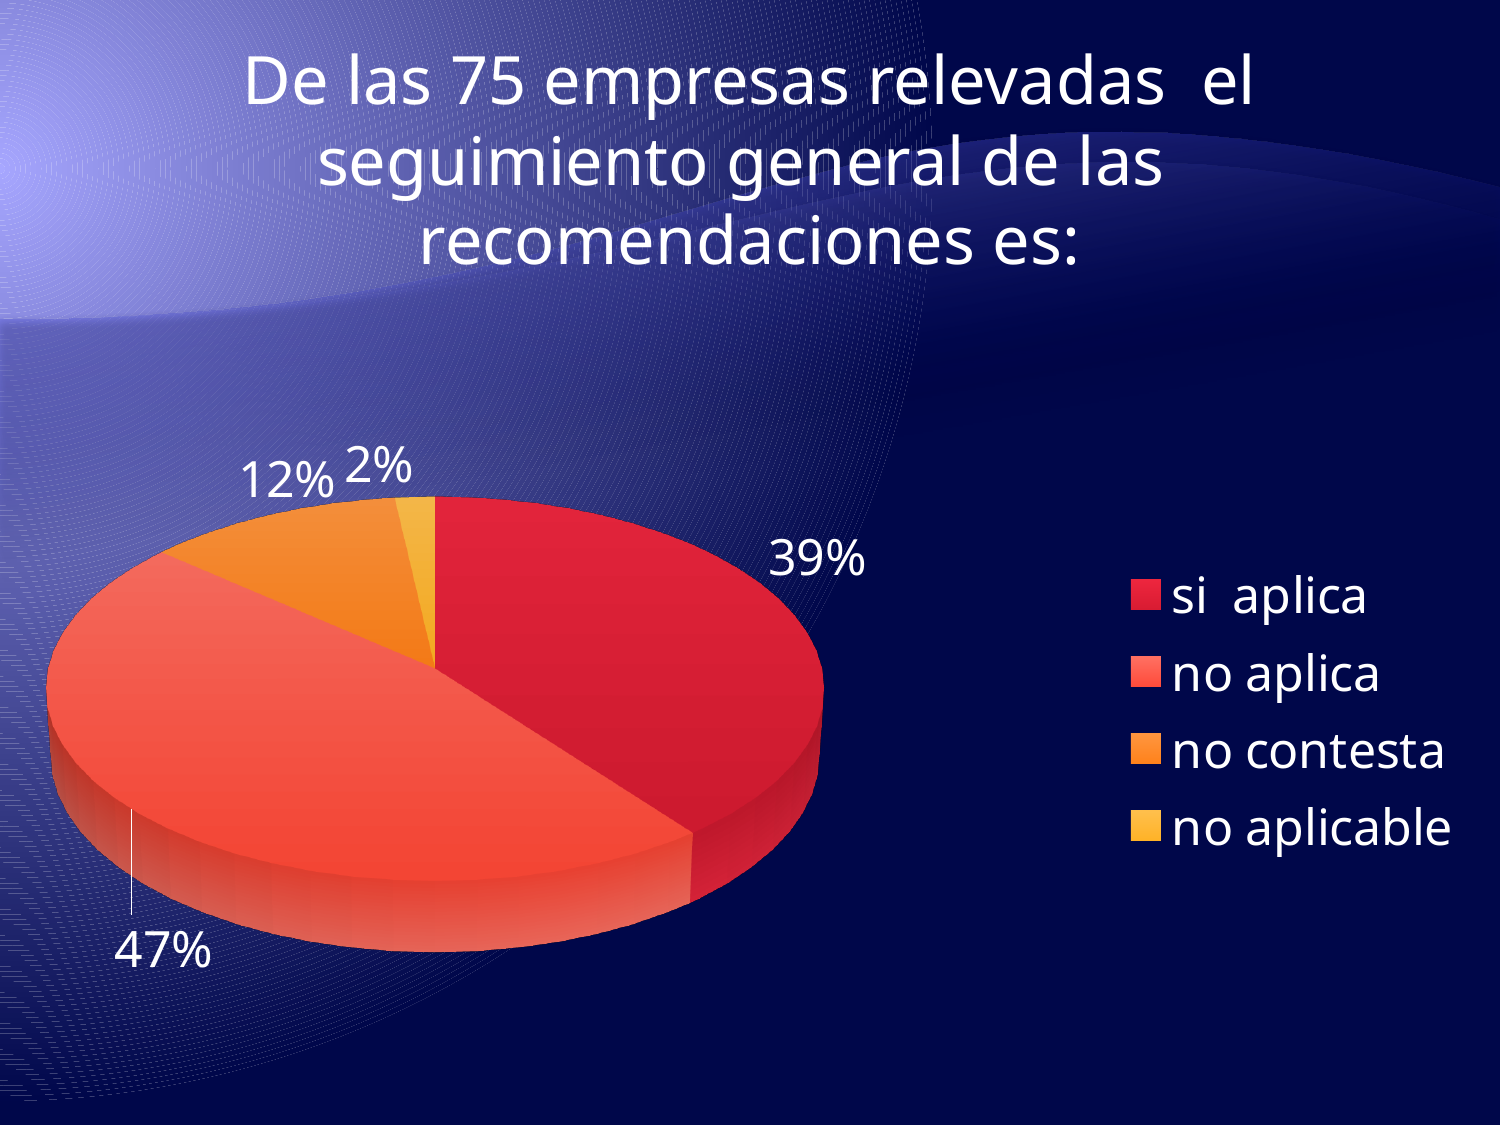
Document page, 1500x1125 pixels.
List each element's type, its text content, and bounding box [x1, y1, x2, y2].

text_box De las 75 empresas relevadas el seguimiento general de las recomendaciones es: [29, 30, 1471, 286]
chart [0, 349, 1483, 1071]
